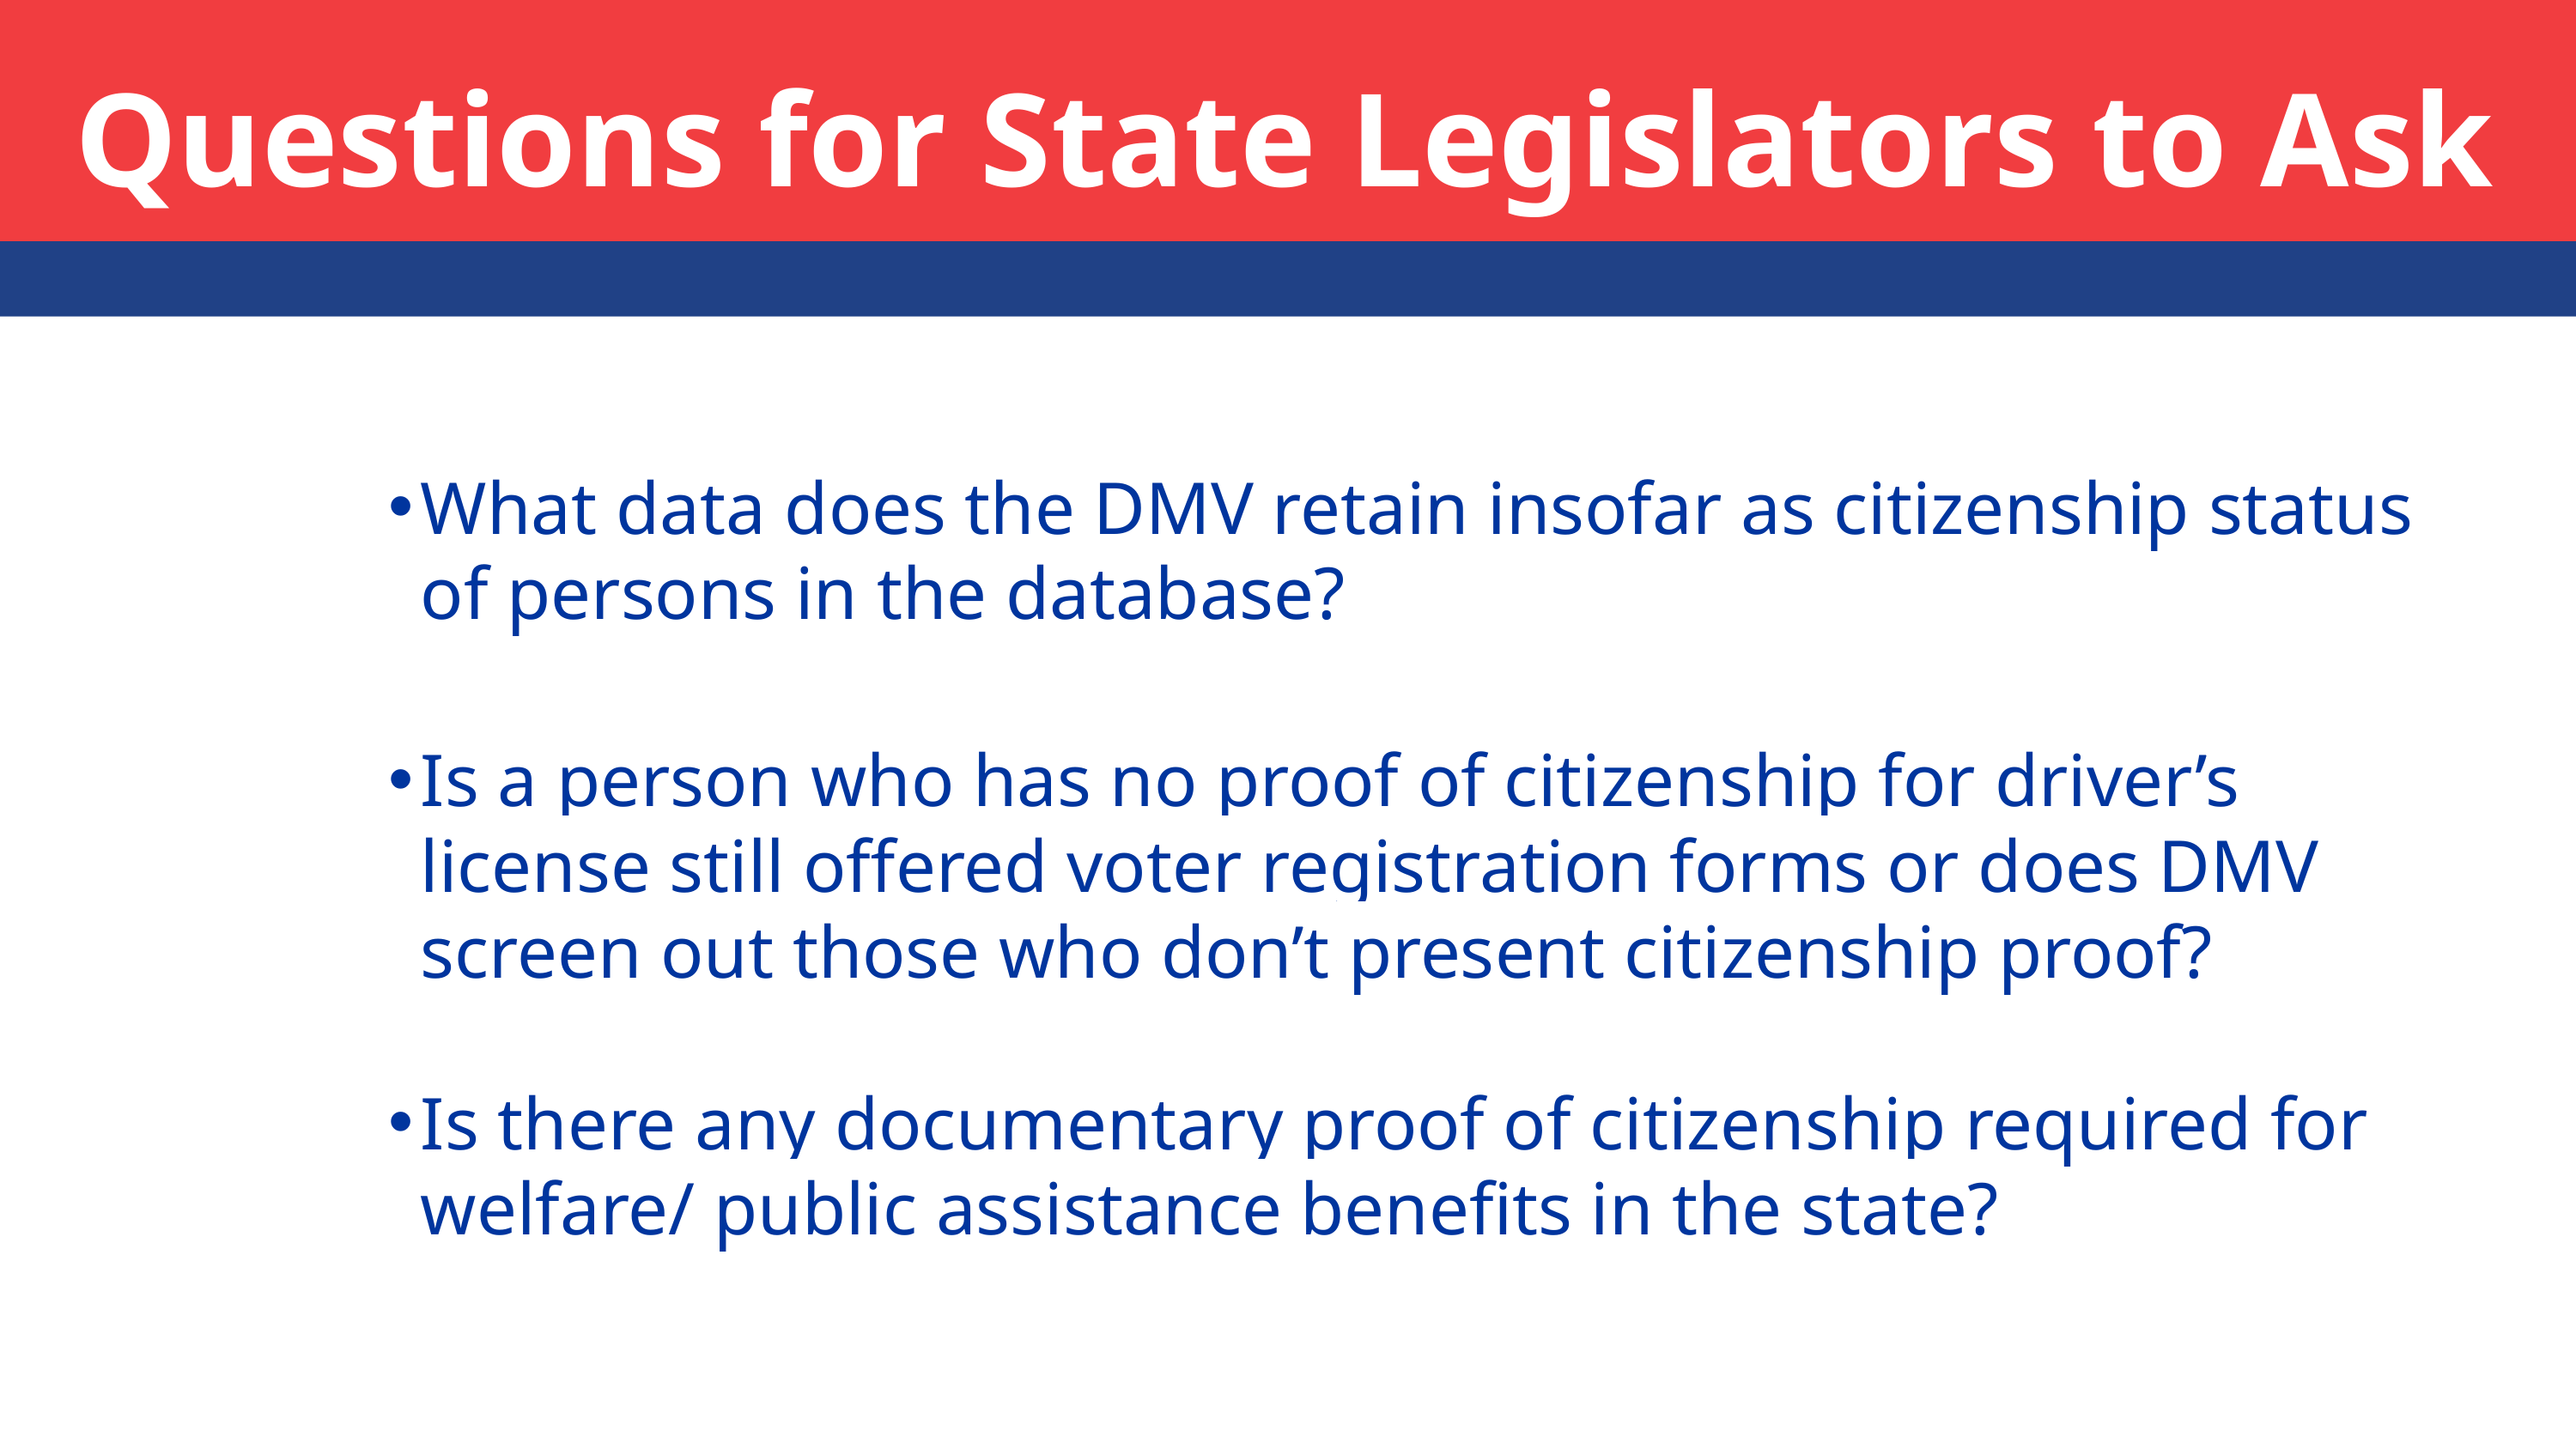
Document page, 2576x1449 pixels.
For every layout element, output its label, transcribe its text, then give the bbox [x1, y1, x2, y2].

text_box [0, 239, 2576, 318]
list What data does the DMV retain insofar as citizenship status of persons in the database? Is a person who has no proof of citizenship for driver’s license still offered voter registration forms or does DMV screen out those who don’t present citizenship proof? Is there any documentary proof of citizenship required for welfare/ public assistance benefits in the state? [182, 456, 2437, 1390]
title Questions for State Legislators to Ask [0, 0, 2576, 239]
